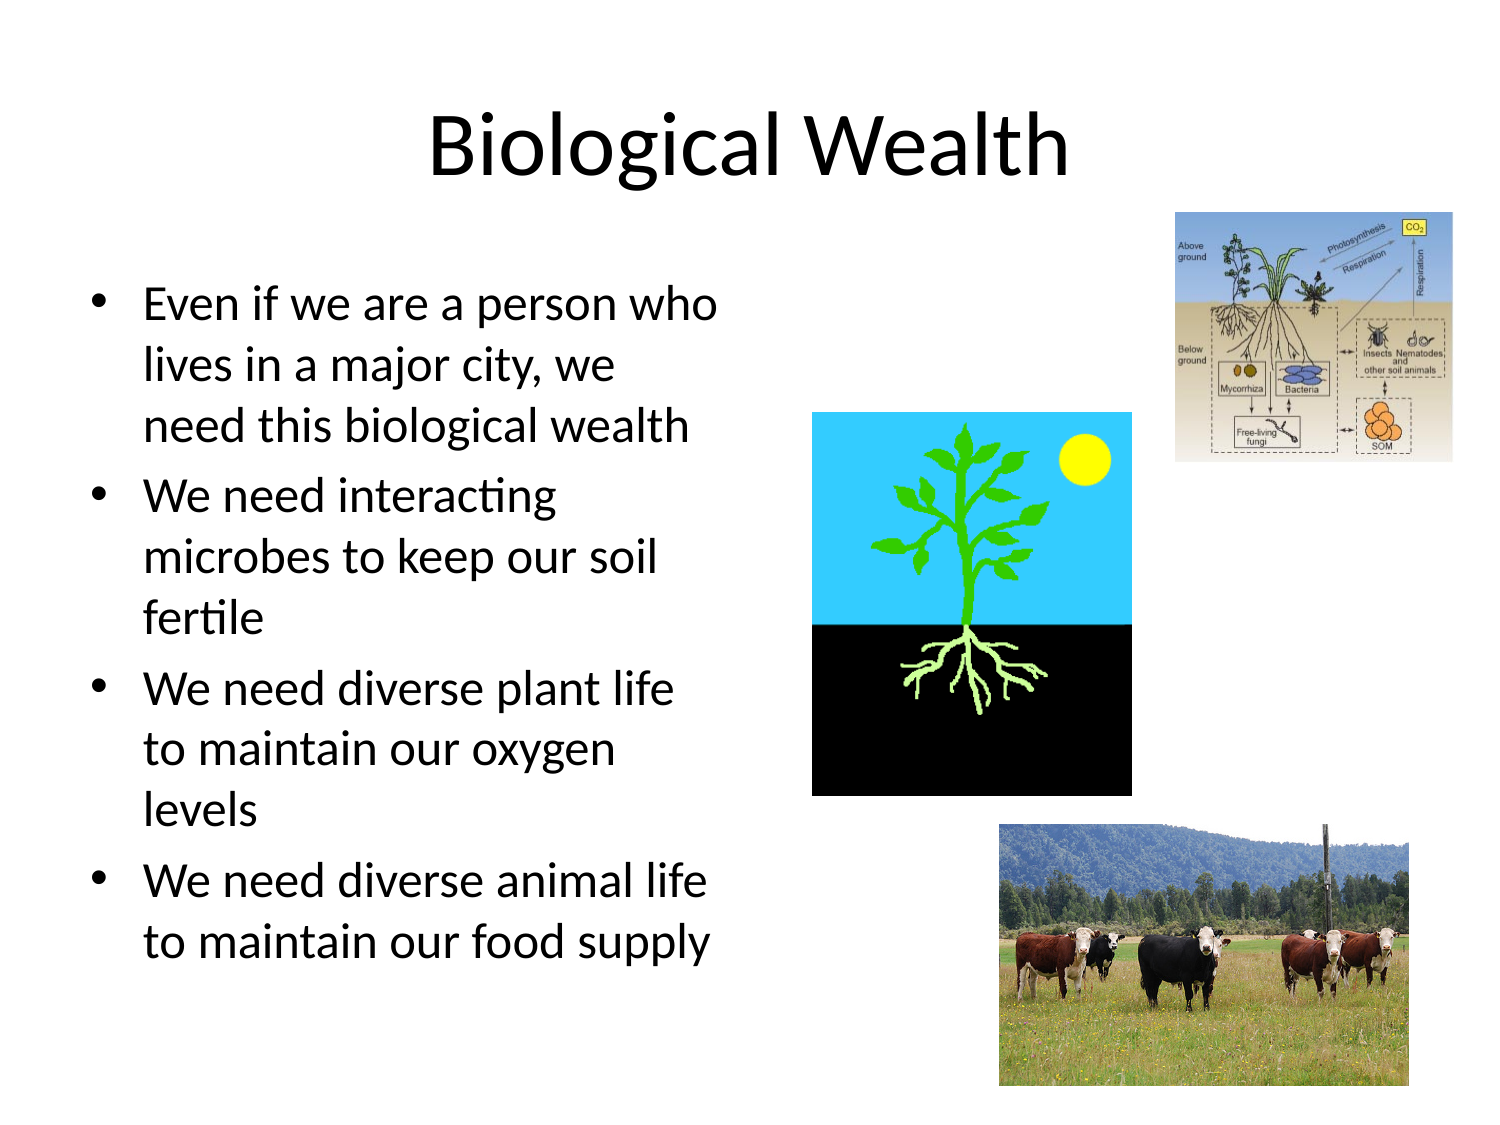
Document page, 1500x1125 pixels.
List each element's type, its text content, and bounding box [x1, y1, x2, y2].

list Even if we are a person who lives in a major city, we need this biological wealth We need interacting microbes to keep our soil fertile We need diverse plant life to maintain our oxygen levels We need diverse animal life to maintain our food supply [75, 262, 738, 1005]
picture [1174, 212, 1455, 463]
picture [999, 824, 1410, 1087]
picture [812, 412, 1132, 796]
title Biological Wealth [75, 45, 1425, 233]
